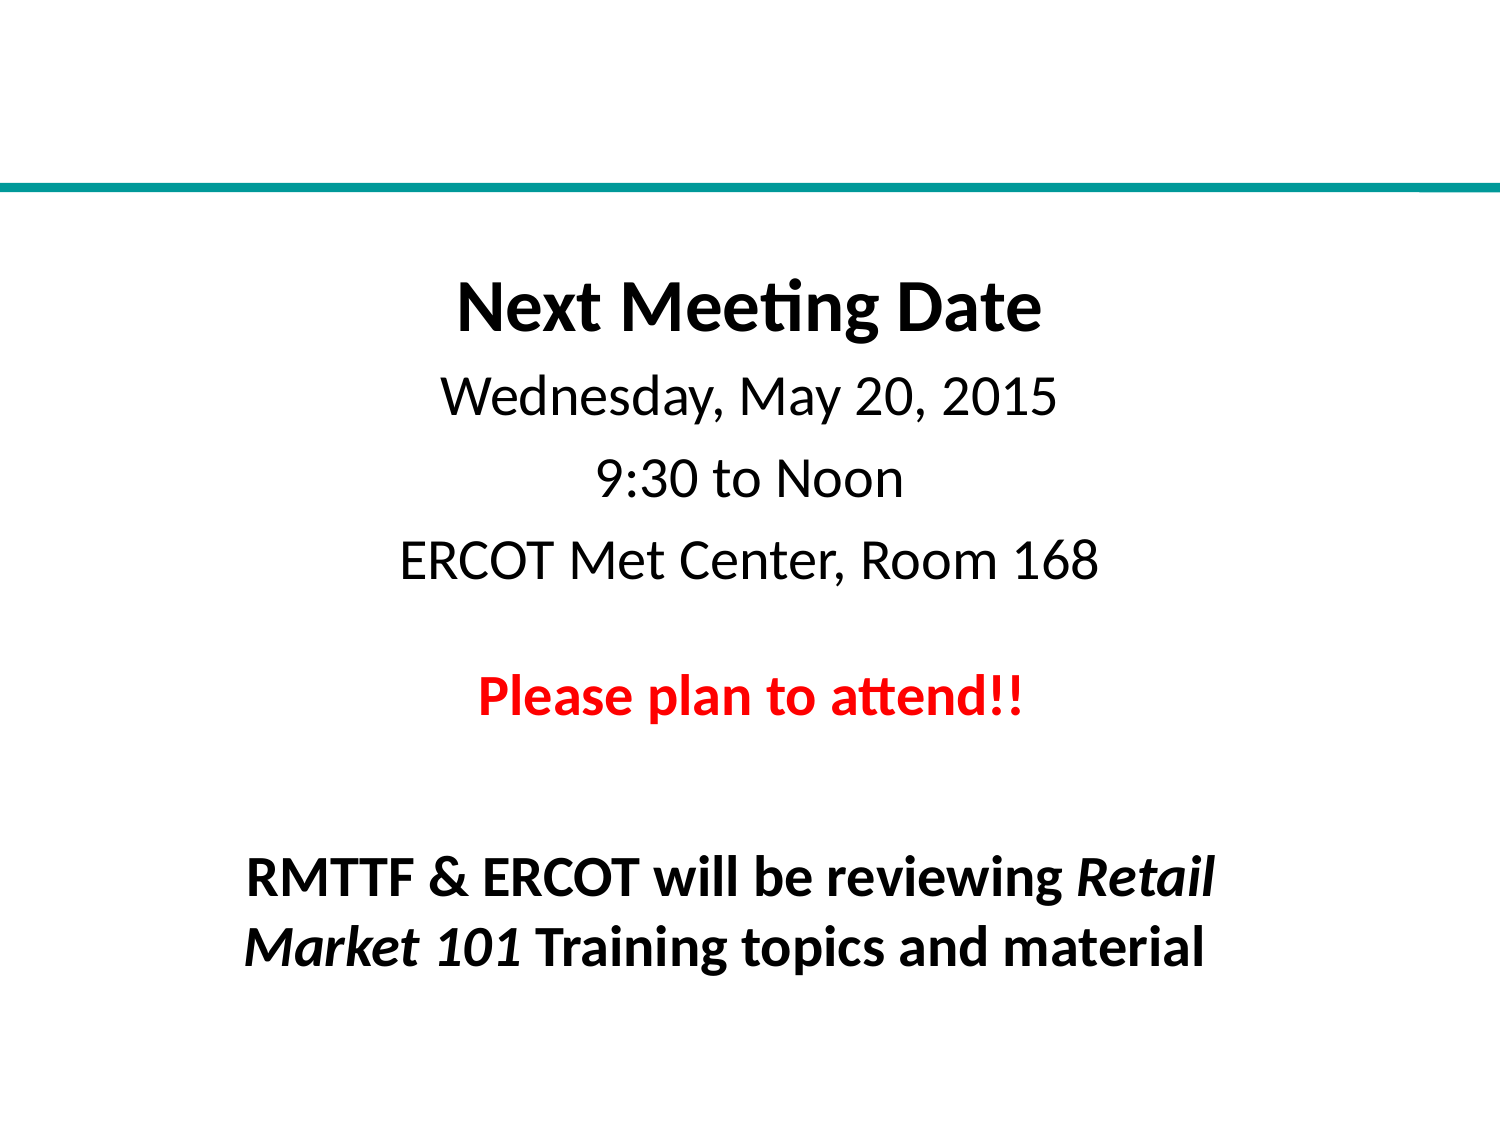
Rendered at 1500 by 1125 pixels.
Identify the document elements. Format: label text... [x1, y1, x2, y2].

title Next Meeting Date [299, 199, 1201, 404]
slide_number Please plan to attend!! [237, 649, 1268, 729]
subtitle Wednesday, May 20, 2015 9:30 to Noon ERCOT Met Center, Room 168 [262, 349, 1238, 538]
text_box RMTTF & ERCOT will be reviewing Retail Market 101 Training topics and material [137, 831, 1325, 900]
